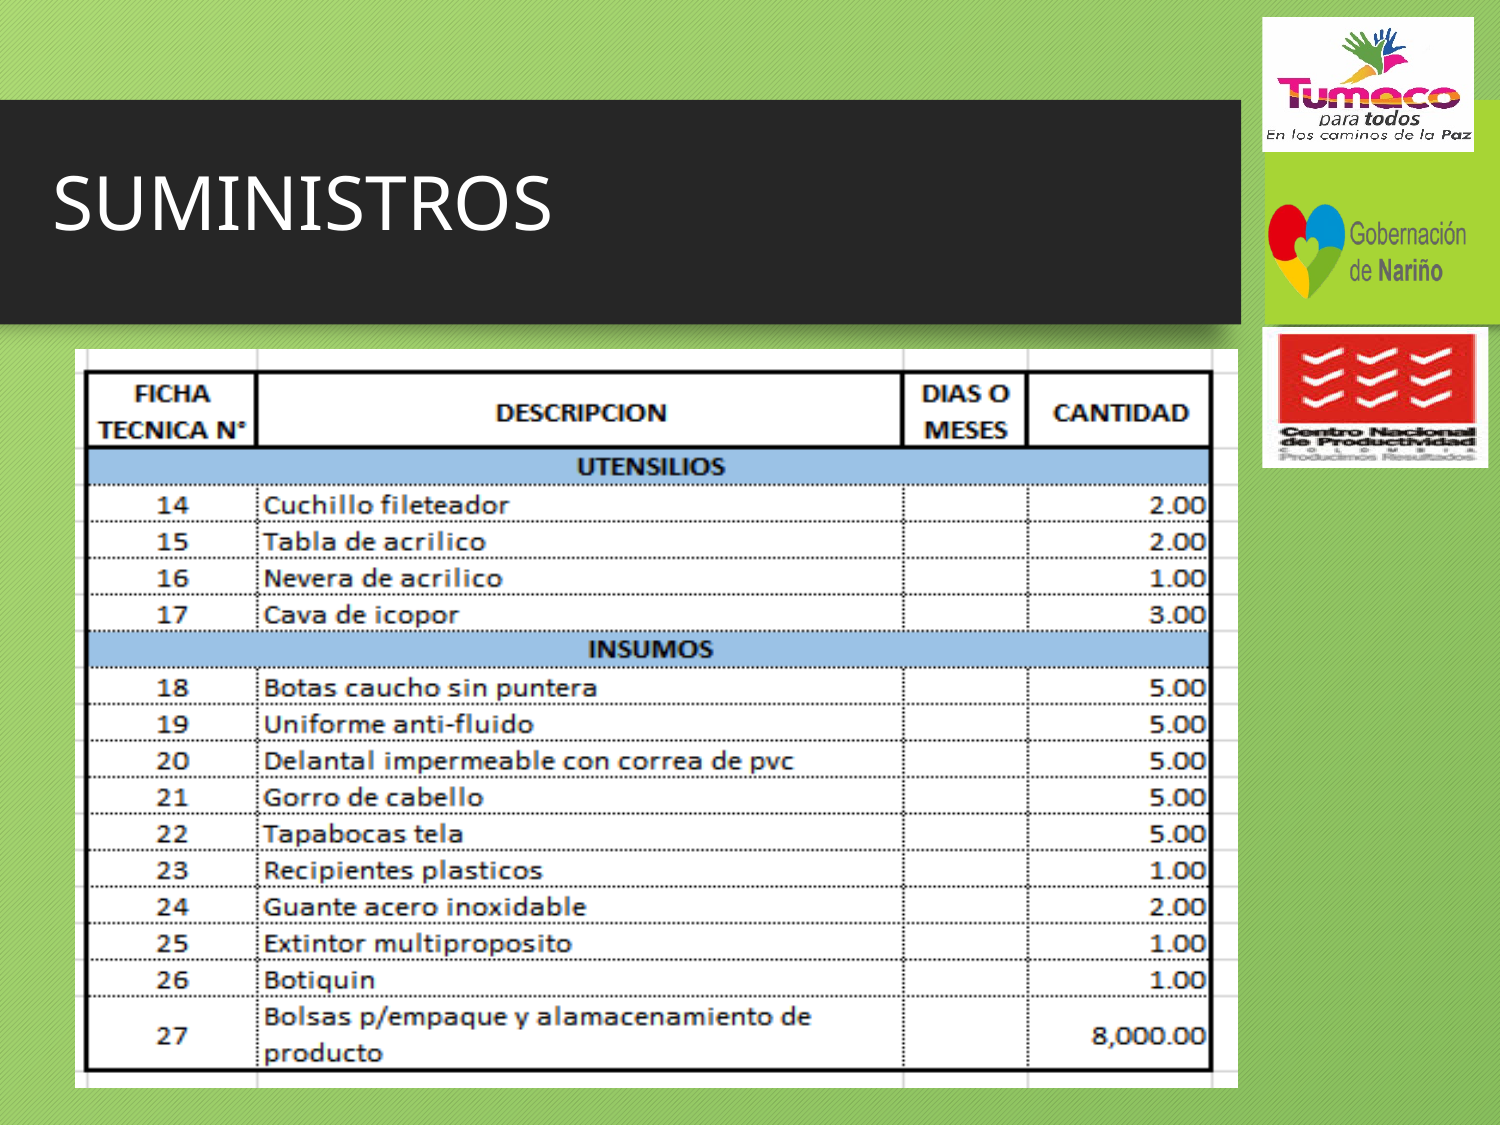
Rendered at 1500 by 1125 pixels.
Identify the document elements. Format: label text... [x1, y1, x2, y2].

picture [1262, 325, 1500, 468]
picture [1262, 179, 1475, 301]
picture [0, 322, 1251, 1088]
picture [1262, 16, 1475, 153]
text_box SUMINISTROS [37, 124, 1213, 288]
